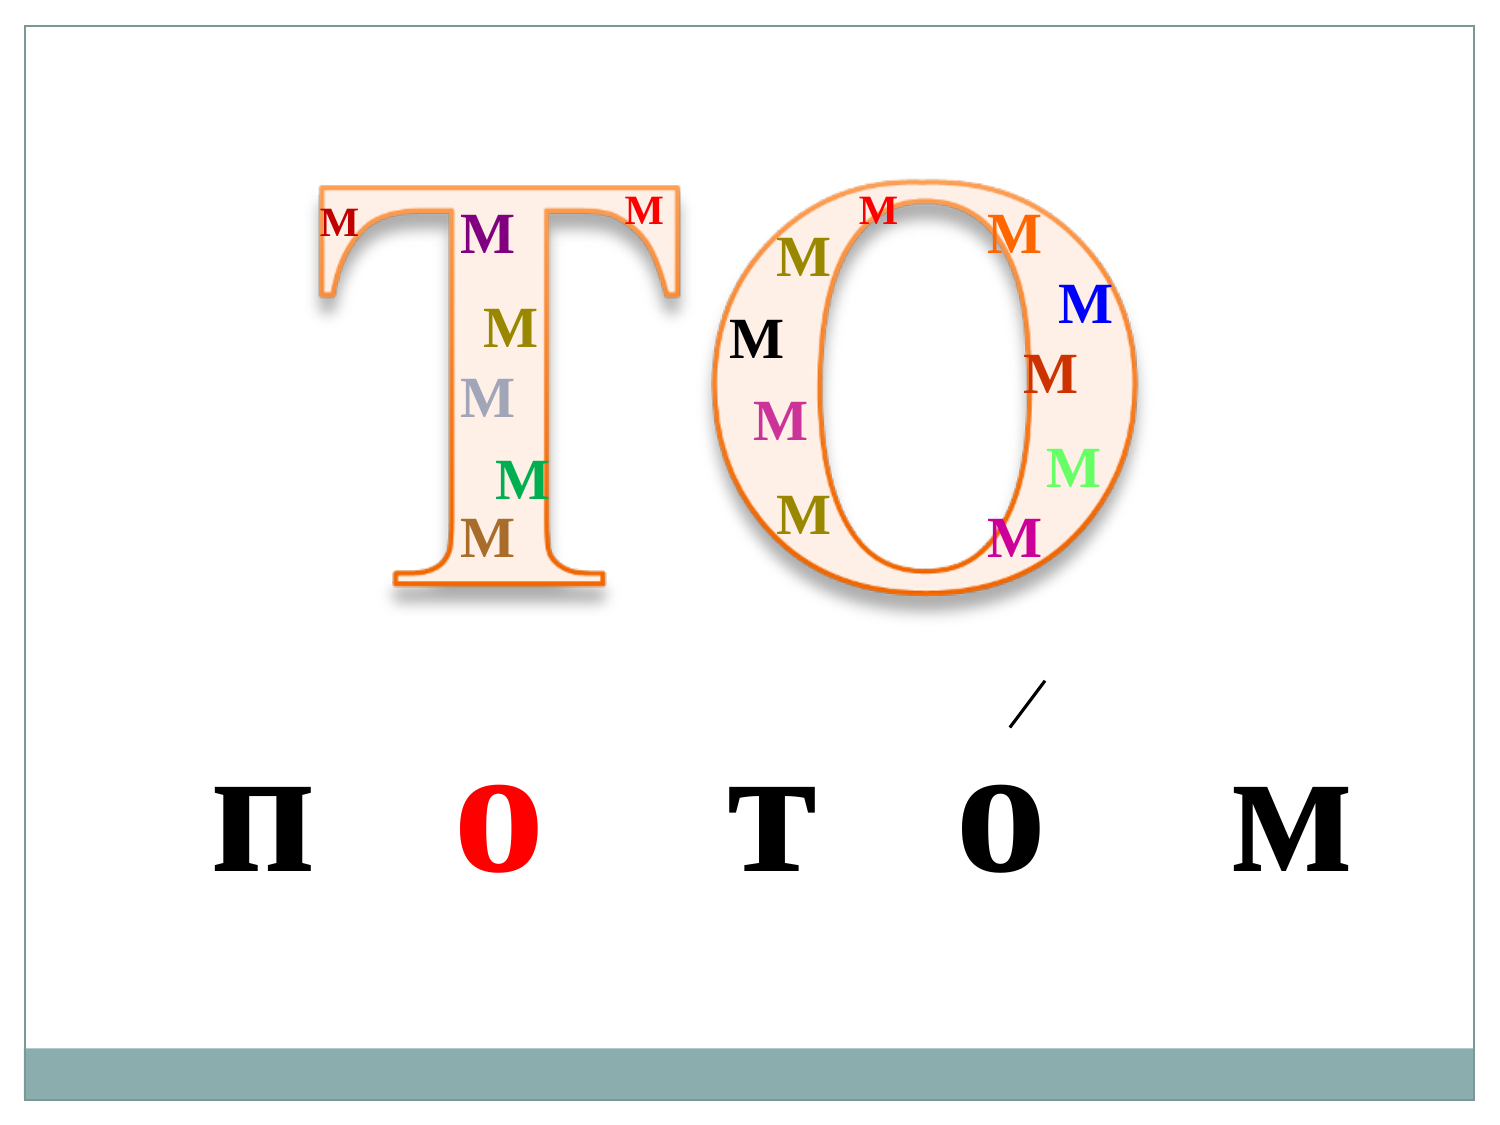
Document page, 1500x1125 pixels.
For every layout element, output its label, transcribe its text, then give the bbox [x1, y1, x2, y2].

picture [0, 0, 1500, 764]
text_box п о т о м [195, 774, 1370, 916]
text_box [1003, 686, 1052, 722]
